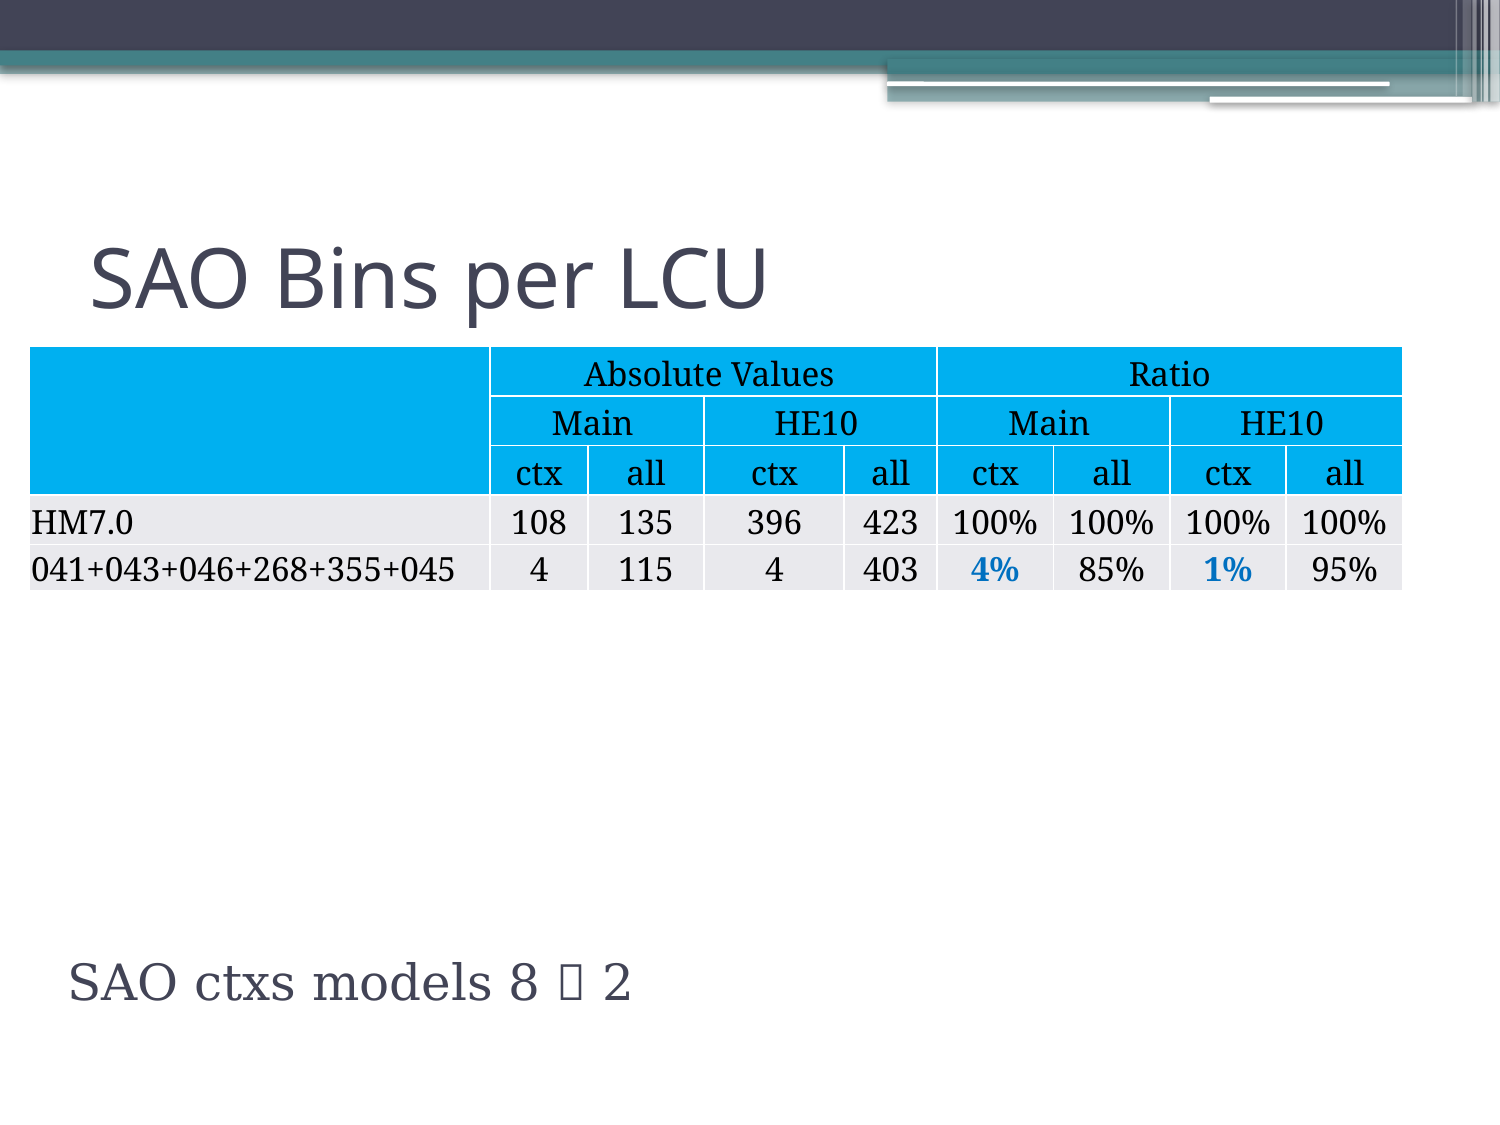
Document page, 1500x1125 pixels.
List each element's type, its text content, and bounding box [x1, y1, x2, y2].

table_header Ratio [938, 347, 1402, 395]
table_cell 100% [1287, 496, 1402, 544]
table_cell 95% [1287, 545, 1402, 590]
table_cell 403 [845, 545, 936, 590]
table_header Absolute Values [491, 347, 936, 395]
table_cell HM7.0 [30, 496, 489, 544]
table_cell 115 [589, 545, 703, 590]
table_cell Main [938, 397, 1169, 445]
text_box SAO ctxs models 8  2 [53, 893, 1403, 1069]
table_cell ctx [705, 446, 843, 494]
table_cell 4 [491, 545, 587, 590]
table_cell 85% [1054, 545, 1169, 590]
table_cell HE10 [705, 397, 936, 445]
table_cell 100% [1171, 496, 1285, 544]
table_cell 100% [1054, 496, 1169, 544]
table_cell all [1287, 446, 1402, 494]
table_cell all [589, 446, 703, 494]
table_cell 100% [938, 496, 1053, 544]
table_cell 108 [491, 496, 587, 544]
table_cell 4% [938, 545, 1053, 590]
table_cell ctx [1171, 446, 1285, 494]
table_cell ctx [938, 446, 1053, 494]
table_cell all [845, 446, 936, 494]
table_cell 135 [589, 496, 703, 544]
table_cell 1% [1171, 545, 1285, 590]
table_cell 423 [845, 496, 936, 544]
table_header [30, 347, 489, 494]
table_cell all [1054, 446, 1169, 494]
table_cell Main [491, 397, 703, 445]
title SAO Bins per LCU [75, 187, 1425, 363]
table_cell ctx [491, 446, 587, 494]
table_cell 041+043+046+268+355+045 [30, 545, 489, 590]
table_cell 396 [705, 496, 843, 544]
table_cell 4 [705, 545, 843, 590]
table_cell HE10 [1171, 397, 1402, 445]
